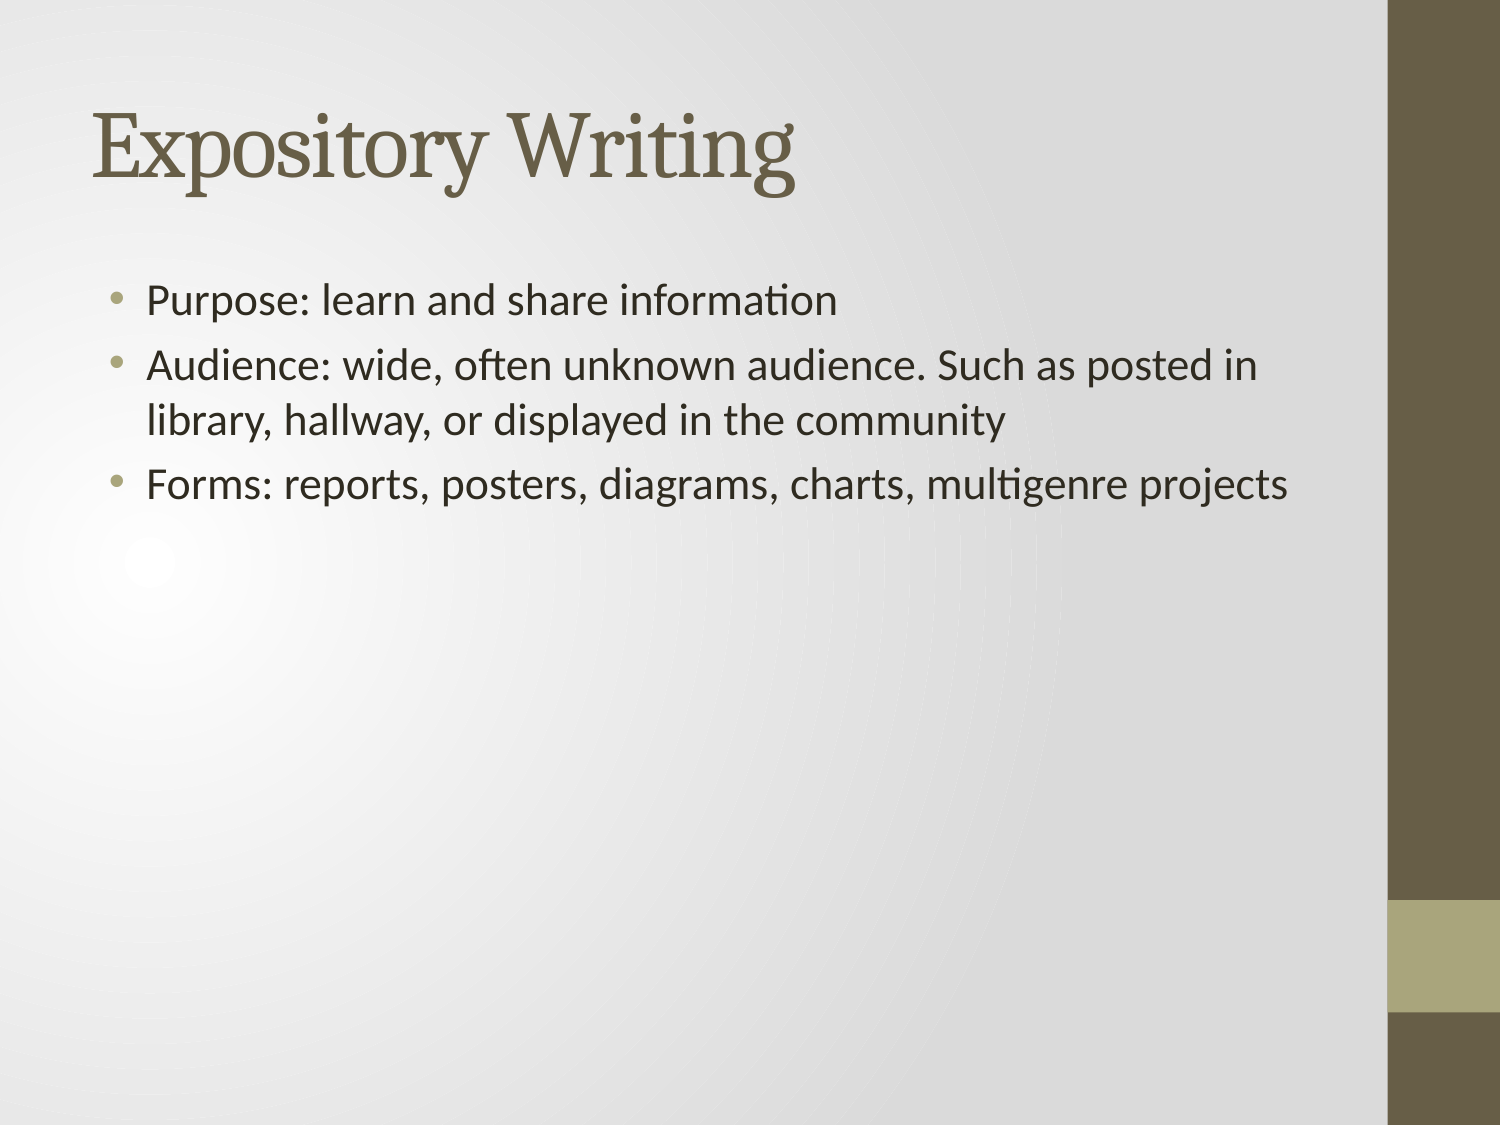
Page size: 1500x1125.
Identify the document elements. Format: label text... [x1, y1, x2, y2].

title Expository Writing [75, 45, 1325, 233]
list Purpose: learn and share information Audience: wide, often unknown audience. Such as posted in library, hallway, or displayed in the community Forms: reports, posters, diagrams, charts, multigenre projects [75, 262, 1325, 1050]
